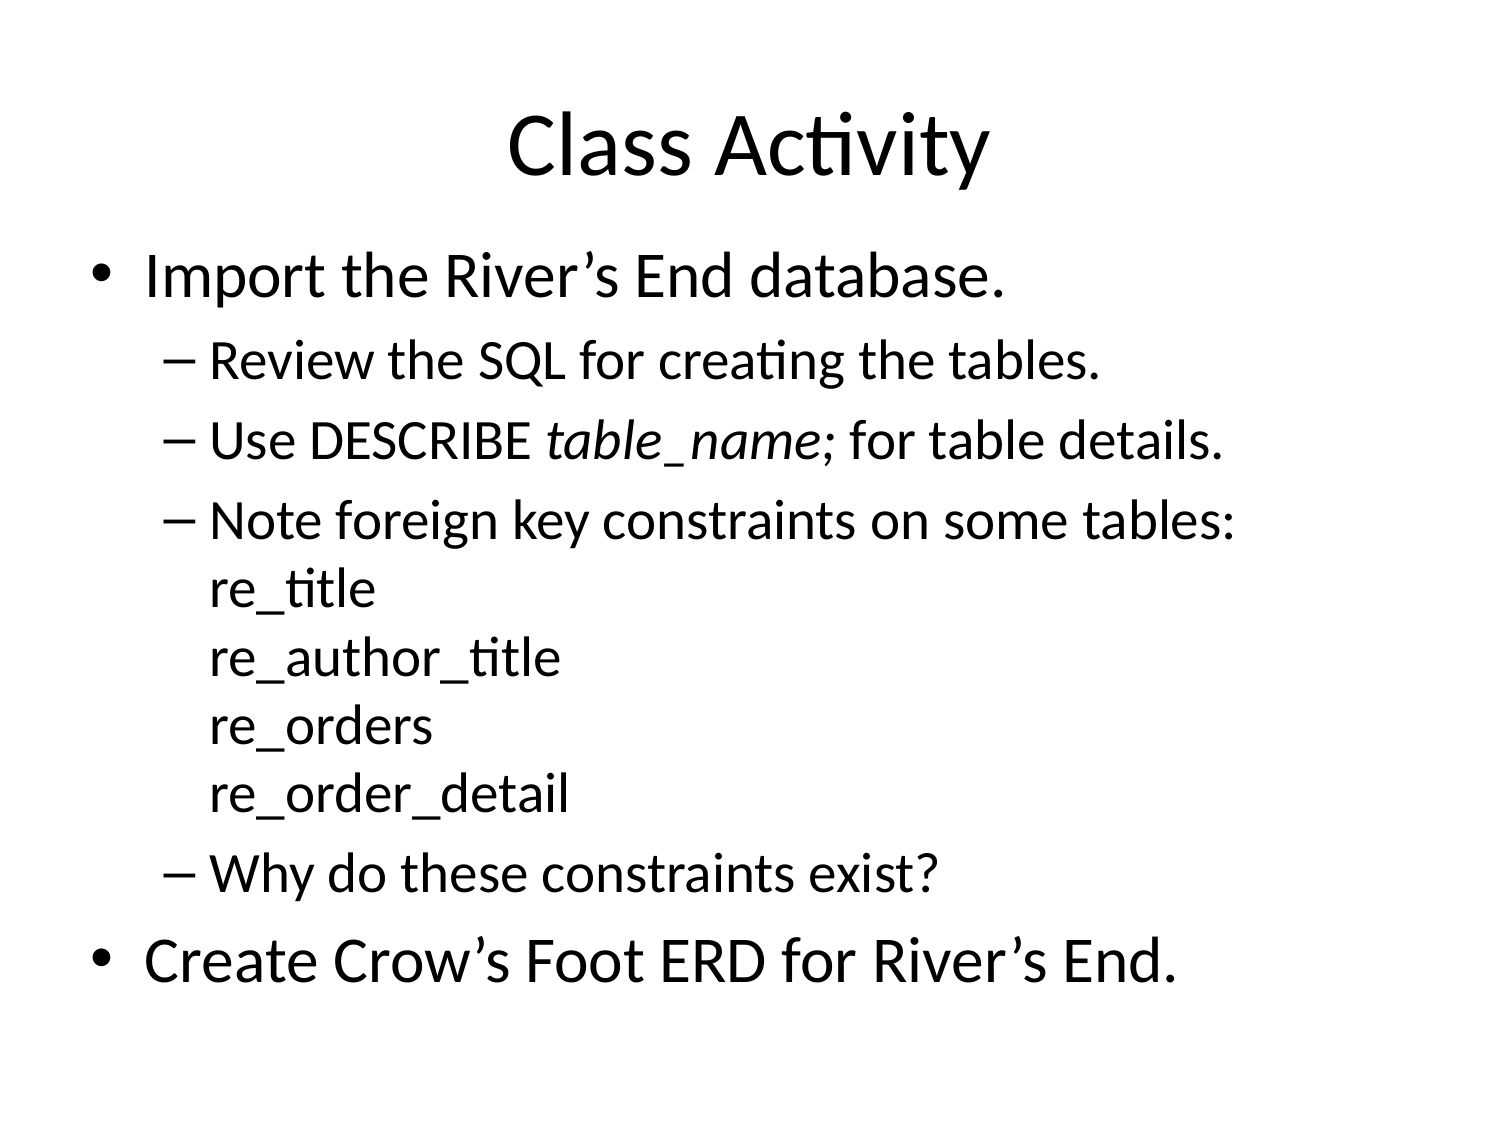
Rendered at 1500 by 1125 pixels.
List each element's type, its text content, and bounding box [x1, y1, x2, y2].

title Class Activity [75, 45, 1425, 224]
list Import the River’s End database. Review the SQL for creating the tables. Use DESCRIBE table_name; for table details. Note foreign key constraints on some tables: re_title re_author_title re_orders re_order_detail Why do these constraints exist? Create Crow’s Foot ERD for River’s End. [75, 224, 1425, 1005]
